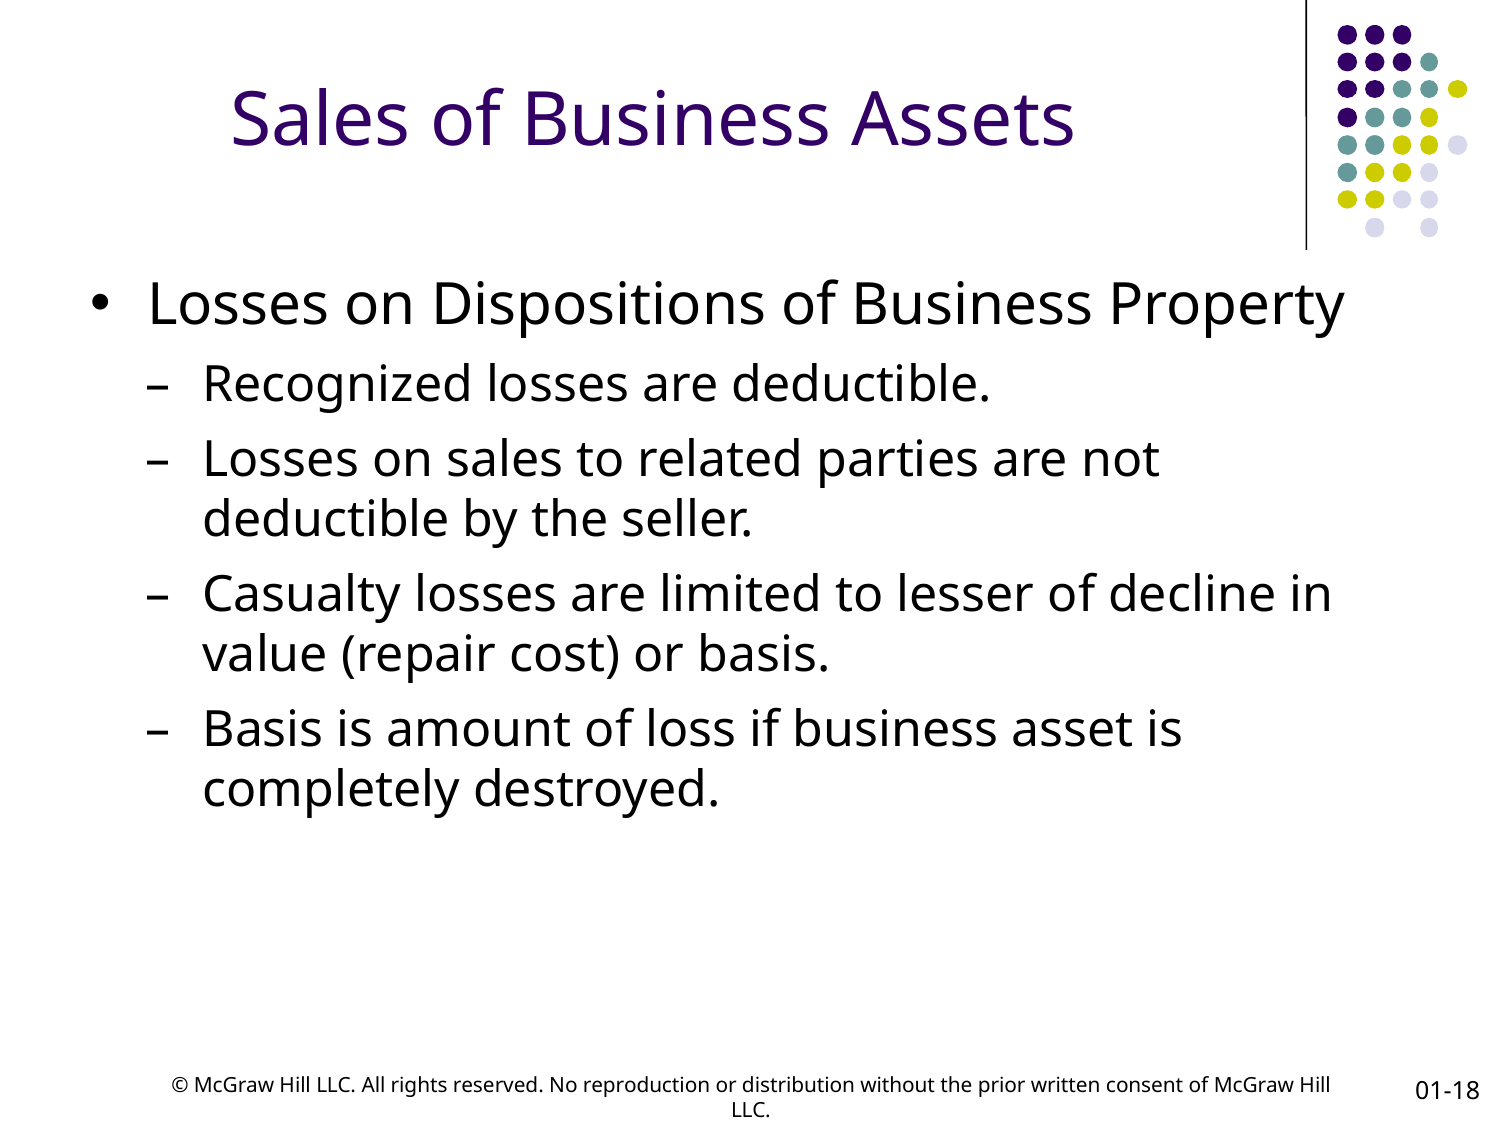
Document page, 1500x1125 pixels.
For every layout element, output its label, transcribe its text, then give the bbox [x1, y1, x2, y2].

list Losses on Dispositions of Business Property Recognized losses are deductible. Losses on sales to related parties are not deductible by the seller. Casualty losses are limited to lesser of decline in value (repair cost) or basis. Basis is amount of loss if business asset is completely destroyed. [75, 259, 1425, 1062]
title Sales of Business Assets [32, 8, 1275, 234]
slide_number 01-18 [1345, 1061, 1496, 1122]
